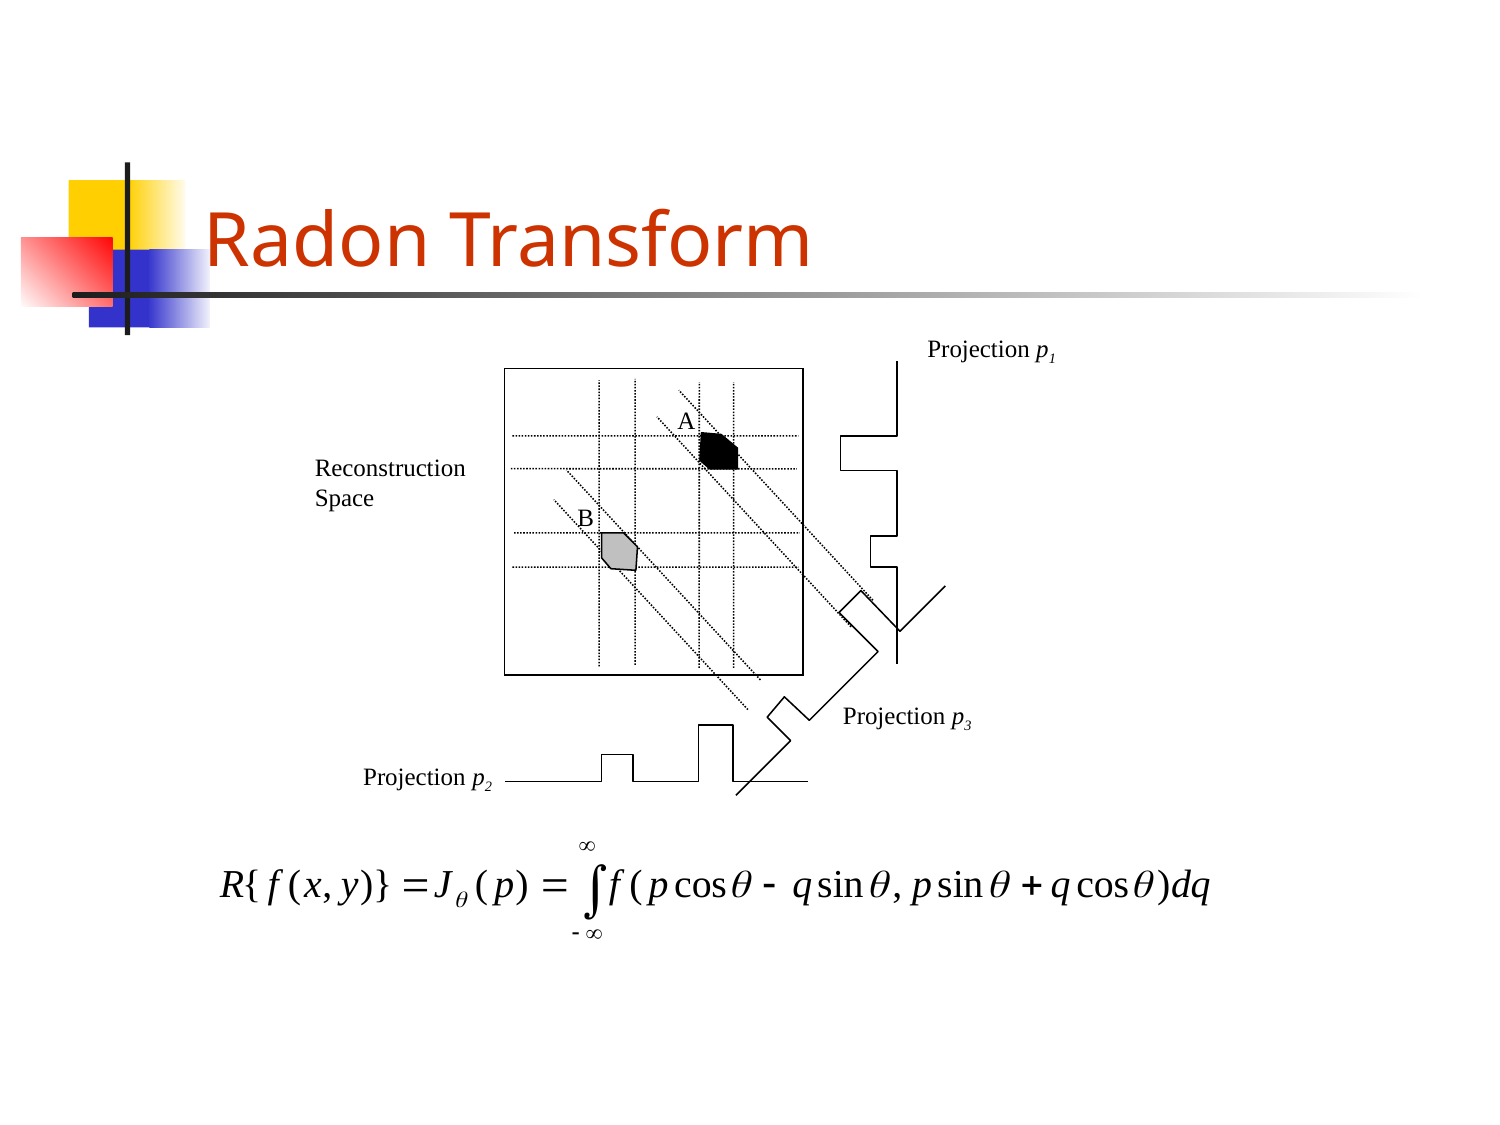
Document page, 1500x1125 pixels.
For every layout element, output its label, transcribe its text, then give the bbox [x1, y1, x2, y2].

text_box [299, 324, 1113, 808]
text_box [212, 824, 1221, 948]
title Radon Transform [188, 101, 1468, 289]
